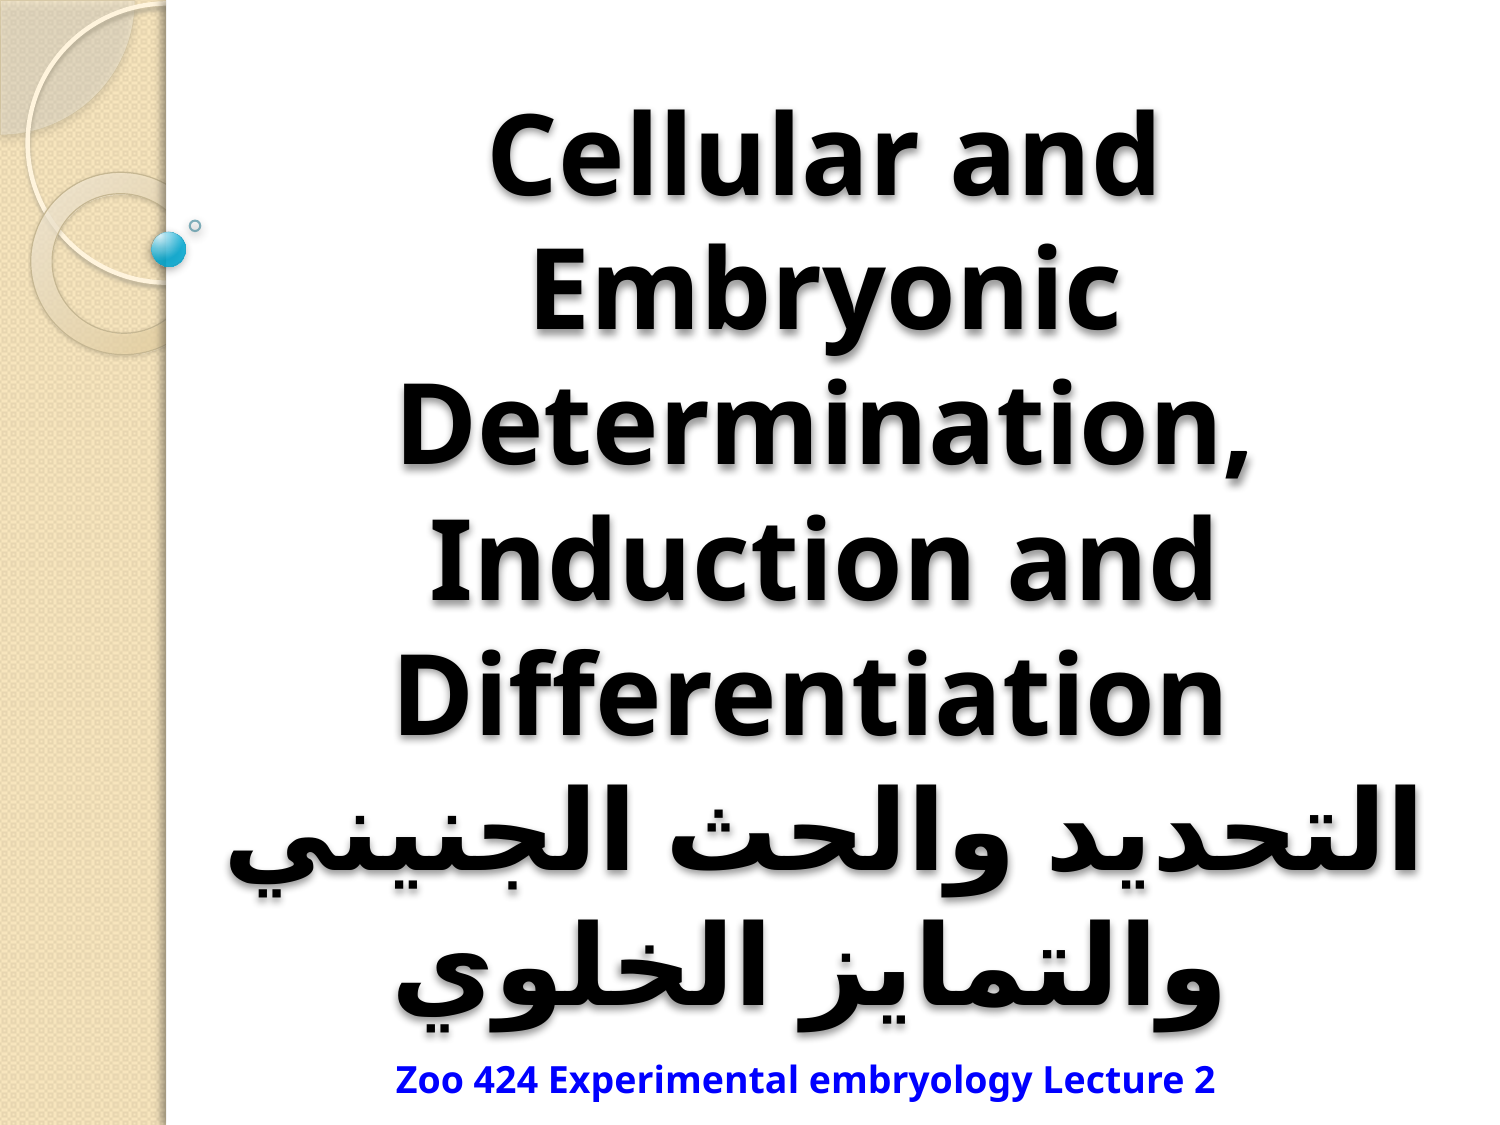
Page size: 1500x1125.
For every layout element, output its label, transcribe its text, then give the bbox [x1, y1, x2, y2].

text_box Cellular and Embryonic Determination, Induction and Differentiation التحديد والحث الجنيني والتمايز الخلوي [174, 74, 1475, 1125]
text_box Zoo 424 Experimental embryology Lecture 2 [162, 1026, 1450, 1109]
